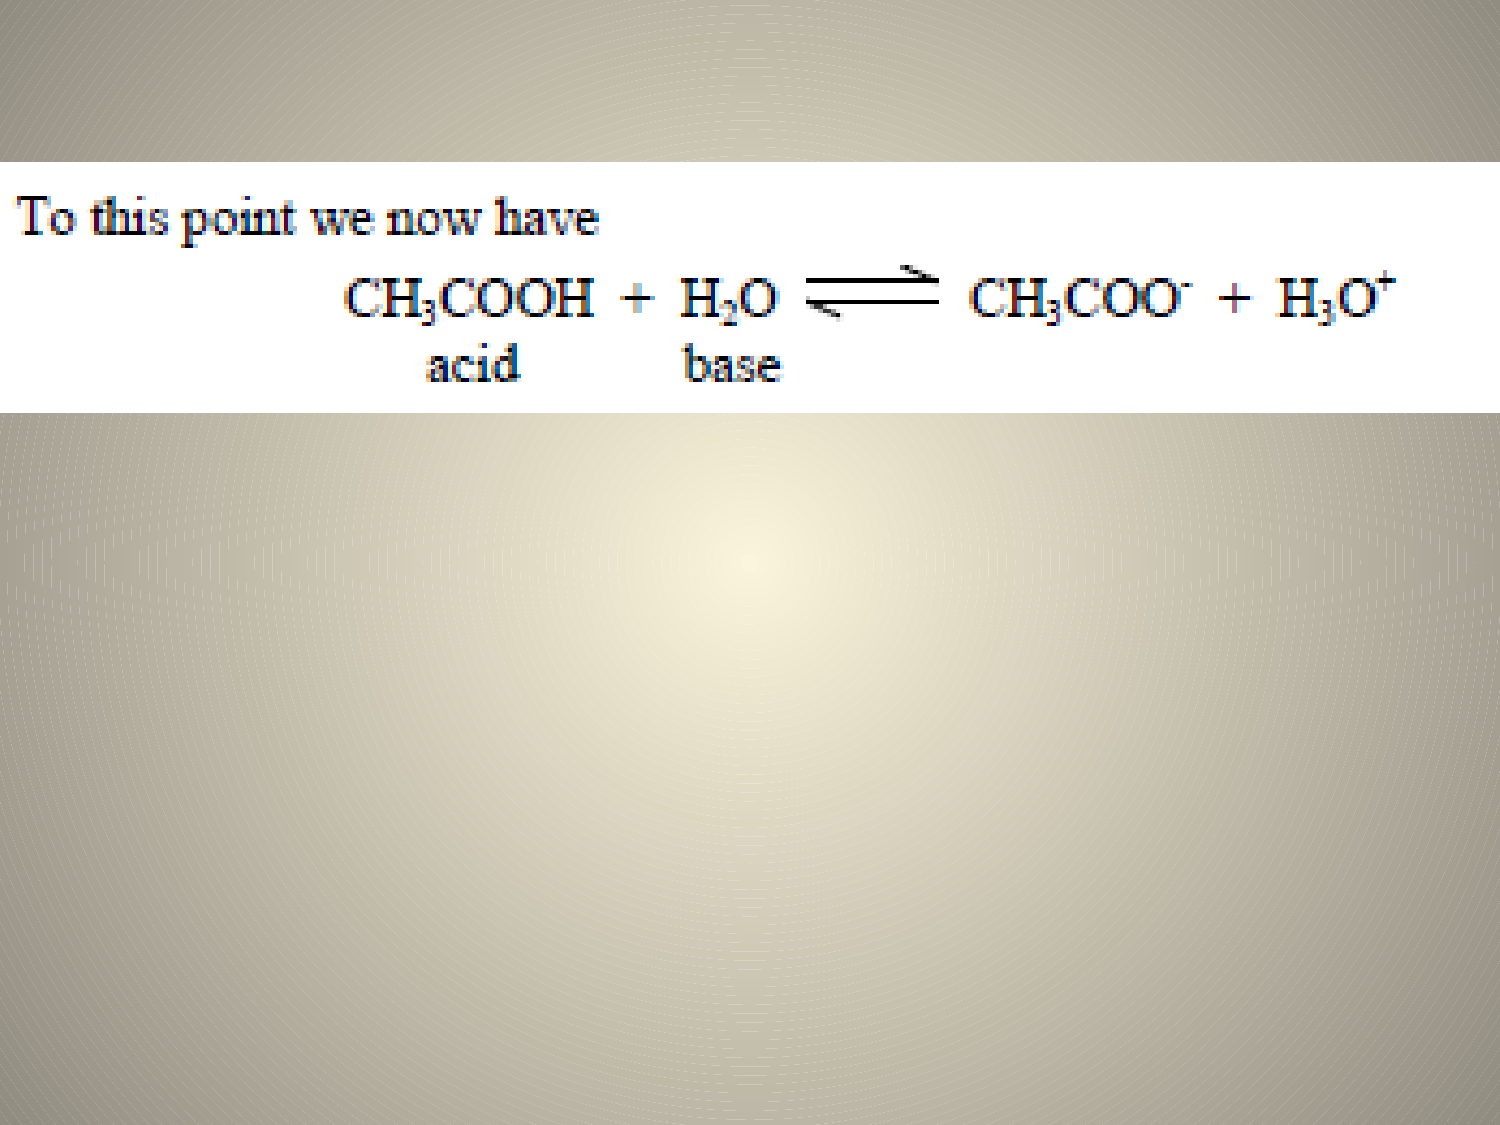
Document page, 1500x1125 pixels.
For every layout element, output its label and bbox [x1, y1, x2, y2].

picture [0, 162, 1500, 413]
